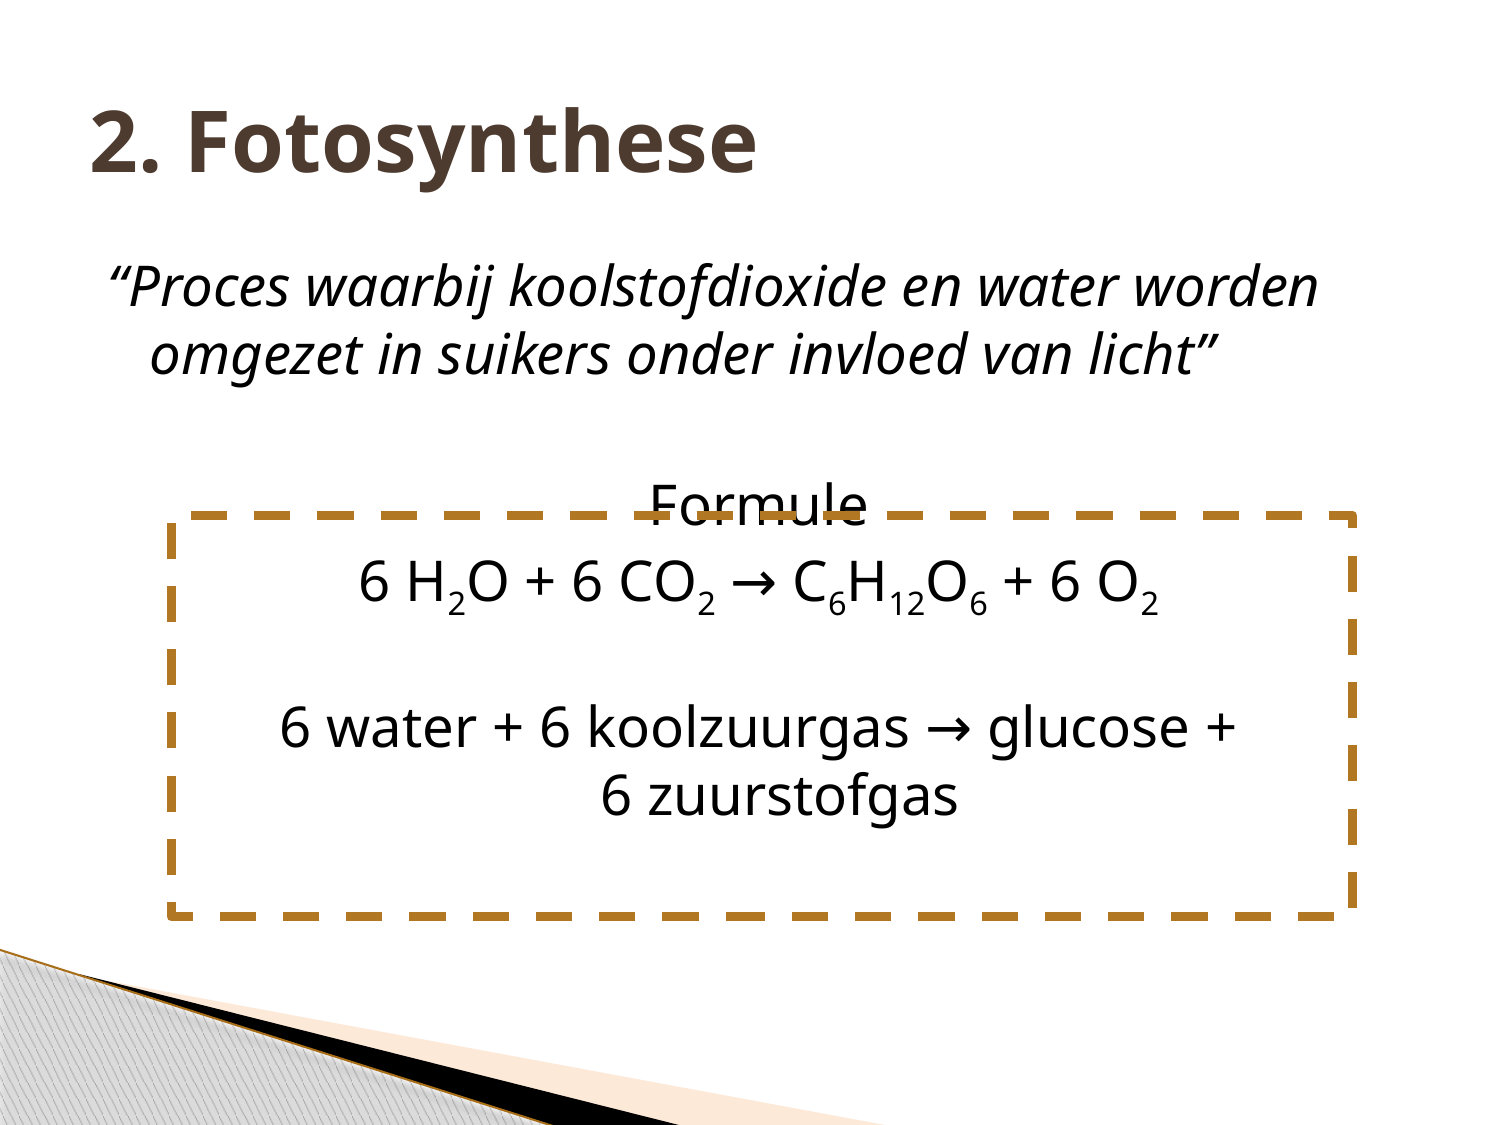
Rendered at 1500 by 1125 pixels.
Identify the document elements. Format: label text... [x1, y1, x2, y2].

title 2. Fotosynthese [75, 45, 1425, 233]
list “Proces waarbij koolstofdioxide en water worden omgezet in suikers onder invloed van licht” Formule 6 H2O + 6 CO2 → C6H12O6 + 6 O2 6 water + 6 koolzuurgas → glucose + 6 zuurstofgas [75, 243, 1425, 986]
text_box [167, 511, 1357, 921]
